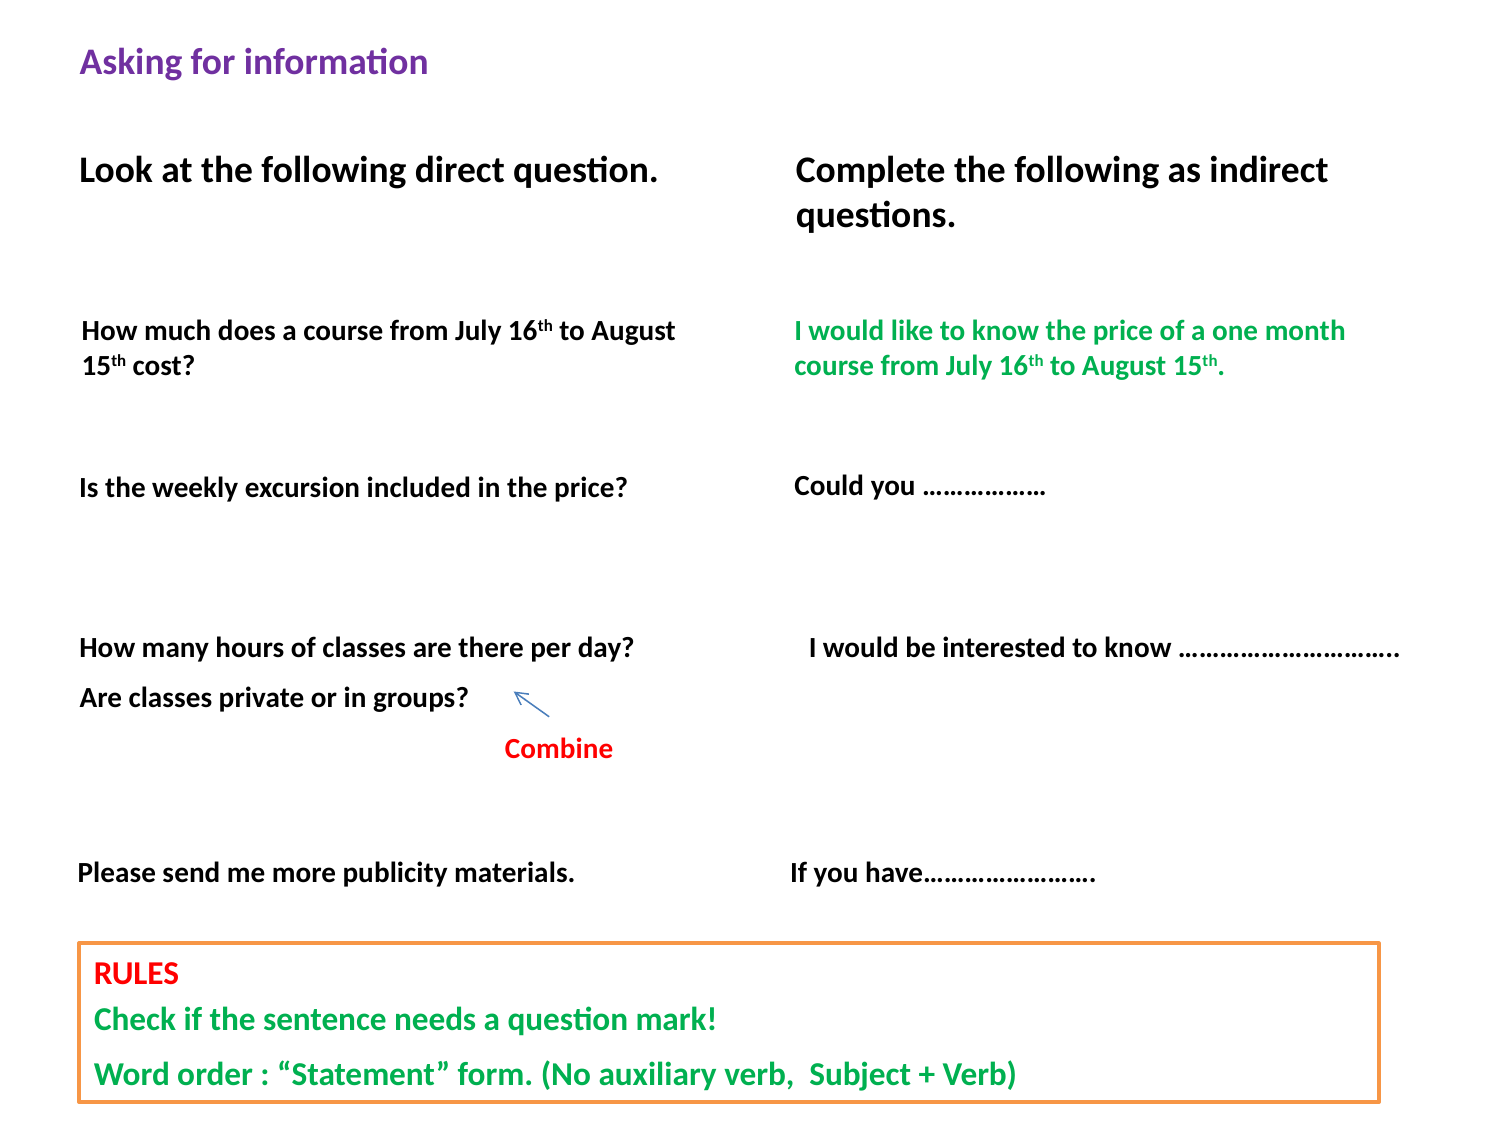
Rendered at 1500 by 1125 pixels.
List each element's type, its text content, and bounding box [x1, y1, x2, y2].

text_box Is the weekly excursion included in the price? [64, 460, 705, 511]
text_box If you have……………………. [775, 845, 1416, 896]
text_box [77, 941, 1381, 1104]
text_box Are classes private or in groups? [64, 671, 706, 721]
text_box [513, 691, 550, 717]
text_box I would be interested to know ………………………….. [794, 620, 1435, 671]
text_box I would like to know the price of a one month course from July 16th to August 15th. [779, 304, 1420, 389]
text_box Complete the following as indirect questions. [781, 138, 1422, 243]
text_box RULES [79, 943, 207, 999]
text_box How much does a course from July 16th to August 15th cost? [66, 304, 708, 389]
text_box Asking for information [64, 29, 609, 90]
text_box Combine [490, 721, 643, 772]
text_box Look at the following direct question. [64, 137, 705, 197]
text_box How many hours of classes are there per day? [64, 620, 705, 671]
text_box Could you ……………… [779, 459, 1420, 509]
text_box Please send me more publicity materials. [62, 845, 704, 896]
